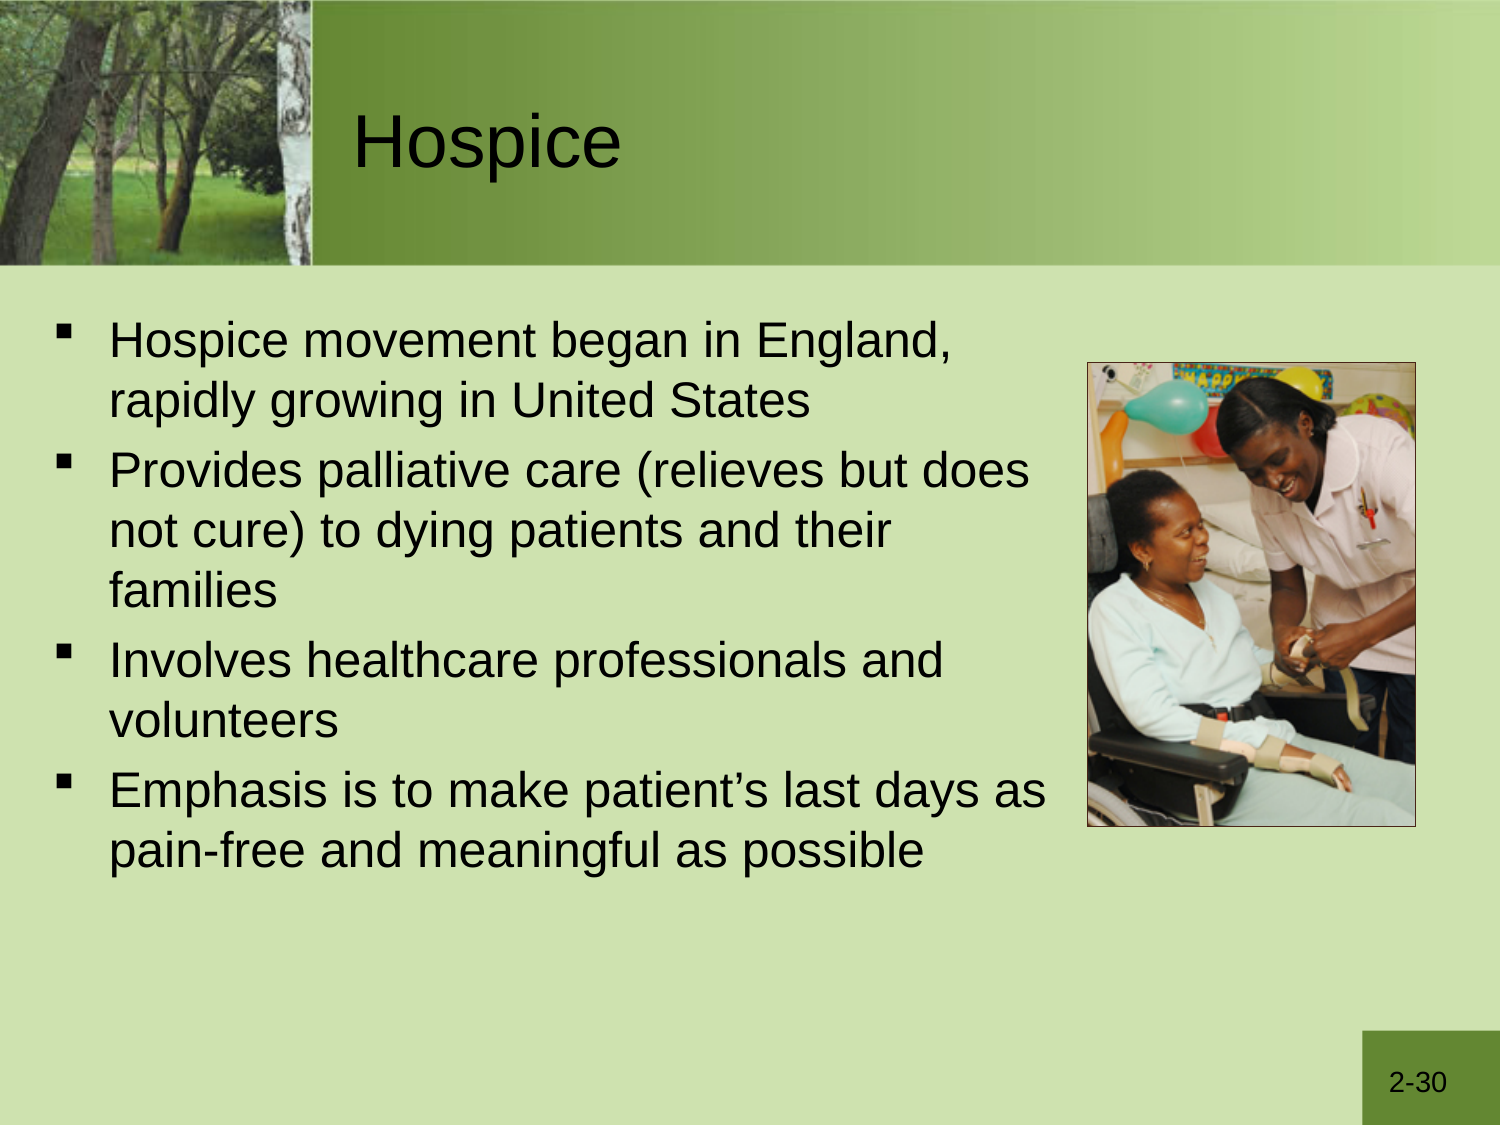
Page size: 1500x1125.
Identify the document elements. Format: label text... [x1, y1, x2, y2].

picture [0, 0, 1500, 1125]
list Hospice movement began in England, rapidly growing in United States Provides palliative care (relieves but does not cure) to dying patients and their families Involves healthcare professionals and volunteers Emphasis is to make patient’s last days as pain-free and meaningful as possible [37, 299, 1088, 1013]
title Hospice [337, 24, 1438, 250]
slide_number 2-30 [1149, 1031, 1463, 1107]
